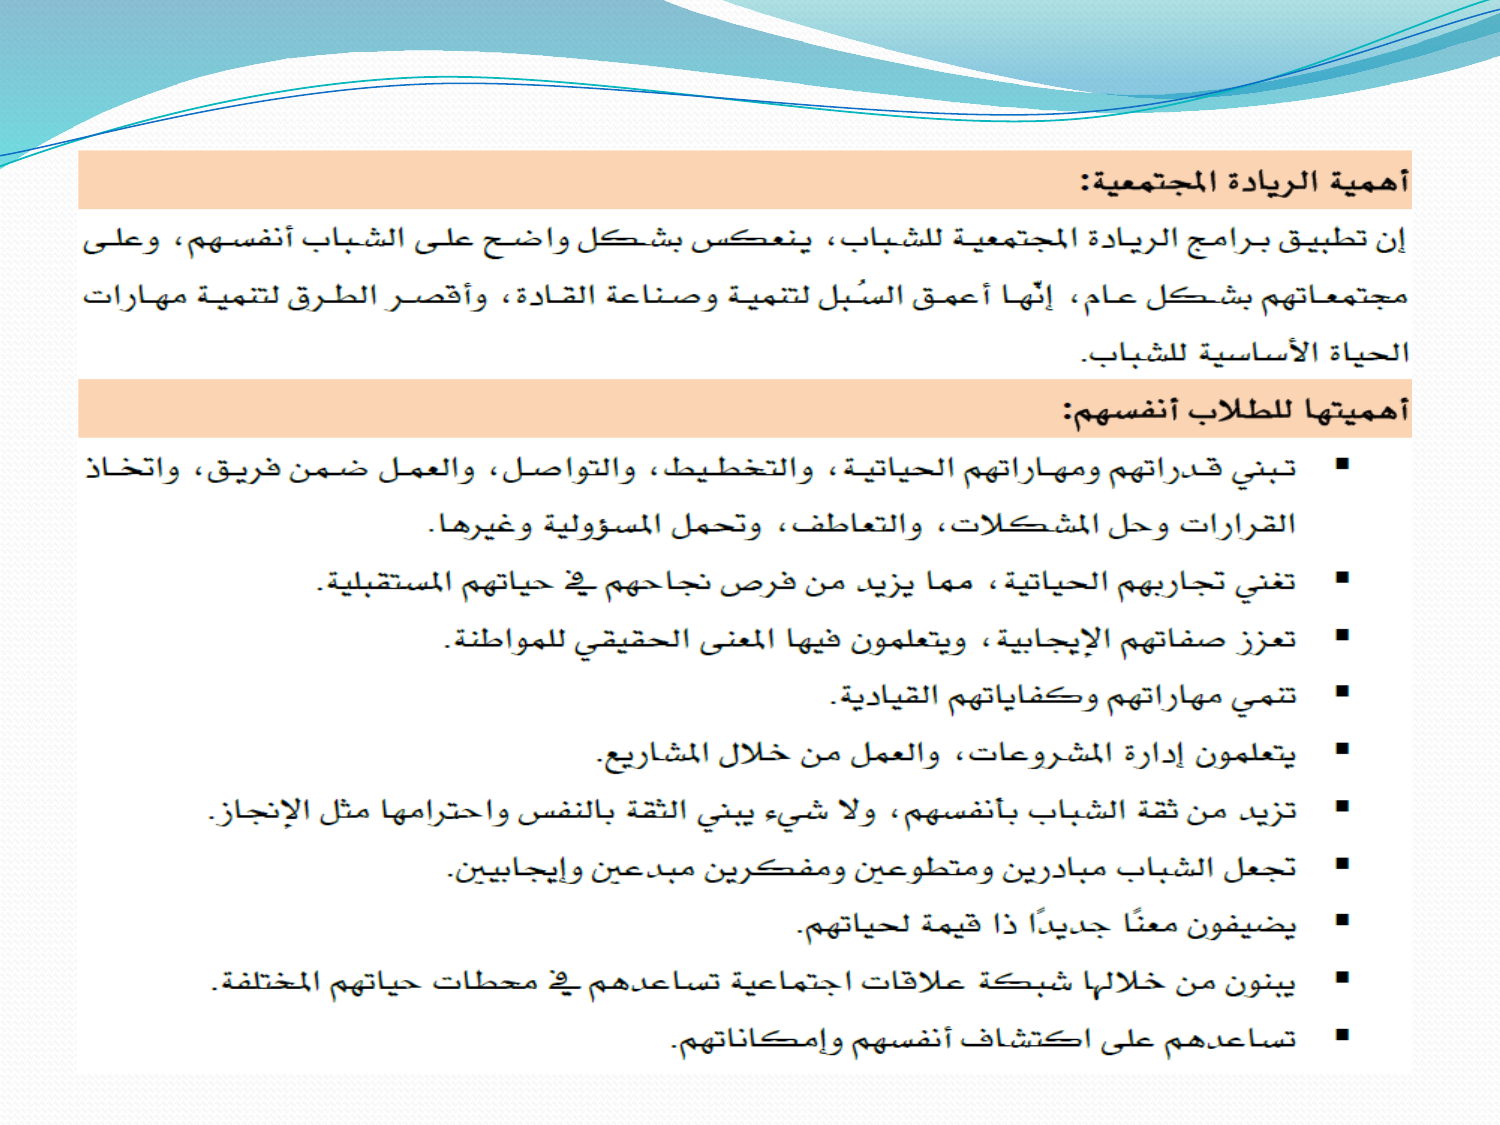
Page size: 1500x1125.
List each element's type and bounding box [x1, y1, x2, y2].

picture [77, 148, 1412, 1074]
